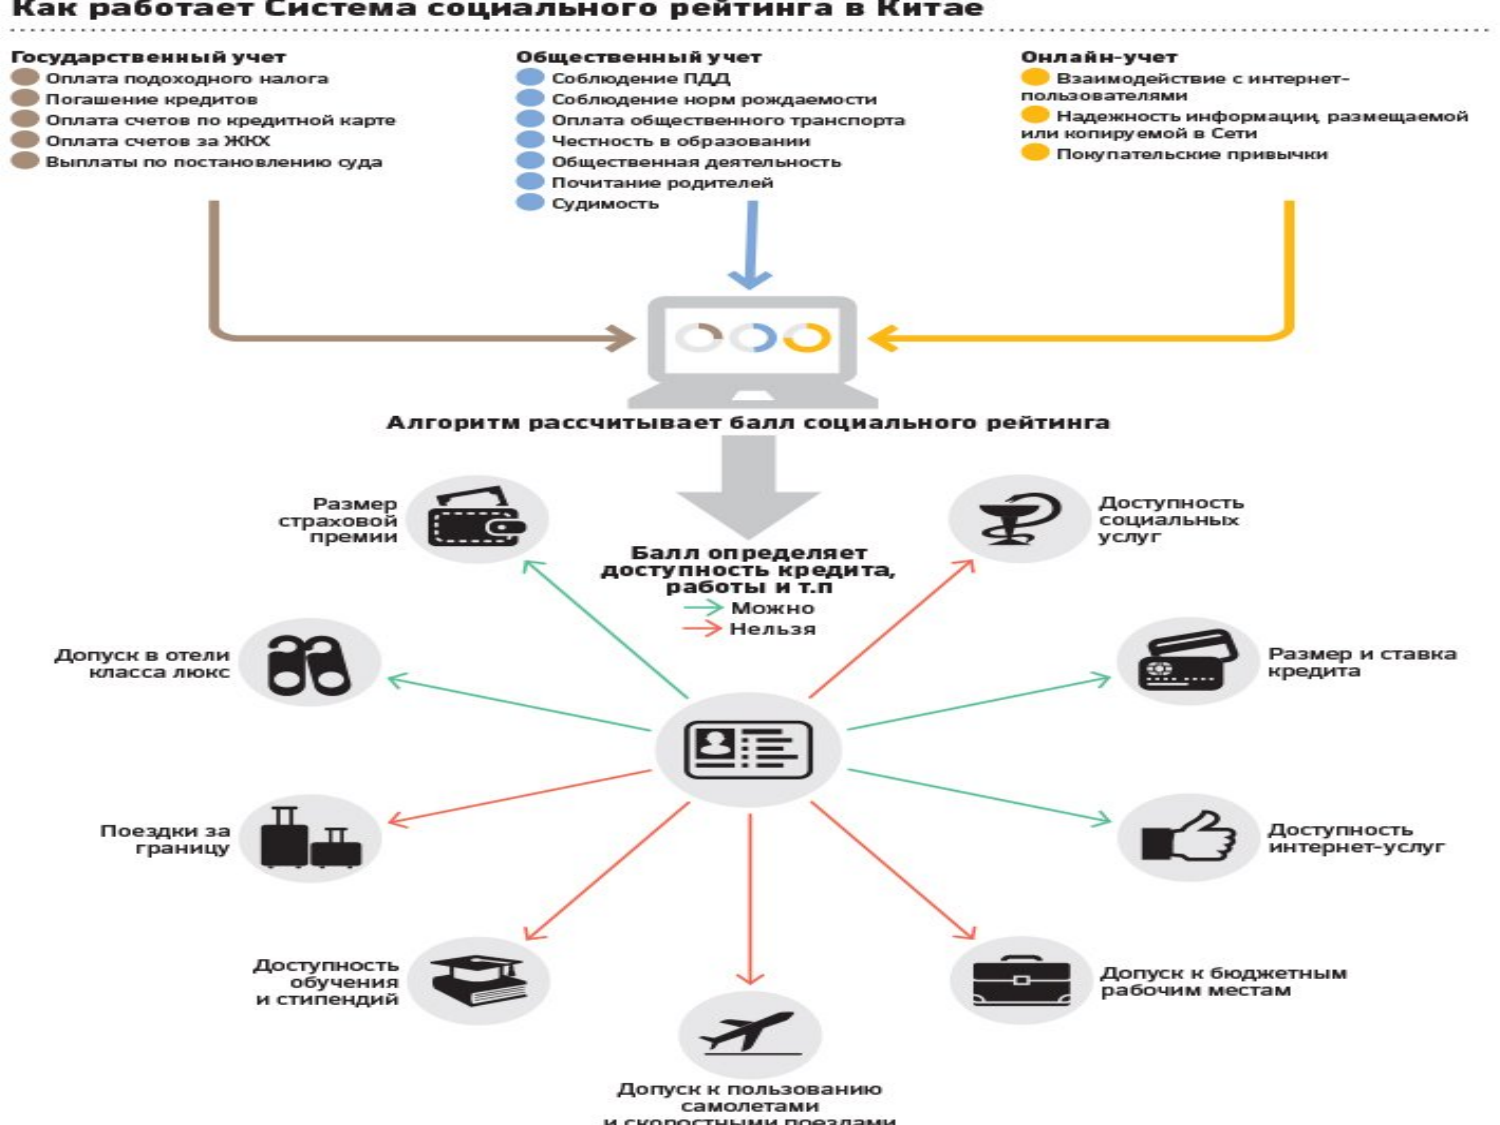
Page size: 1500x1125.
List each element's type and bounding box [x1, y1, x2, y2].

list [0, 0, 1500, 1125]
